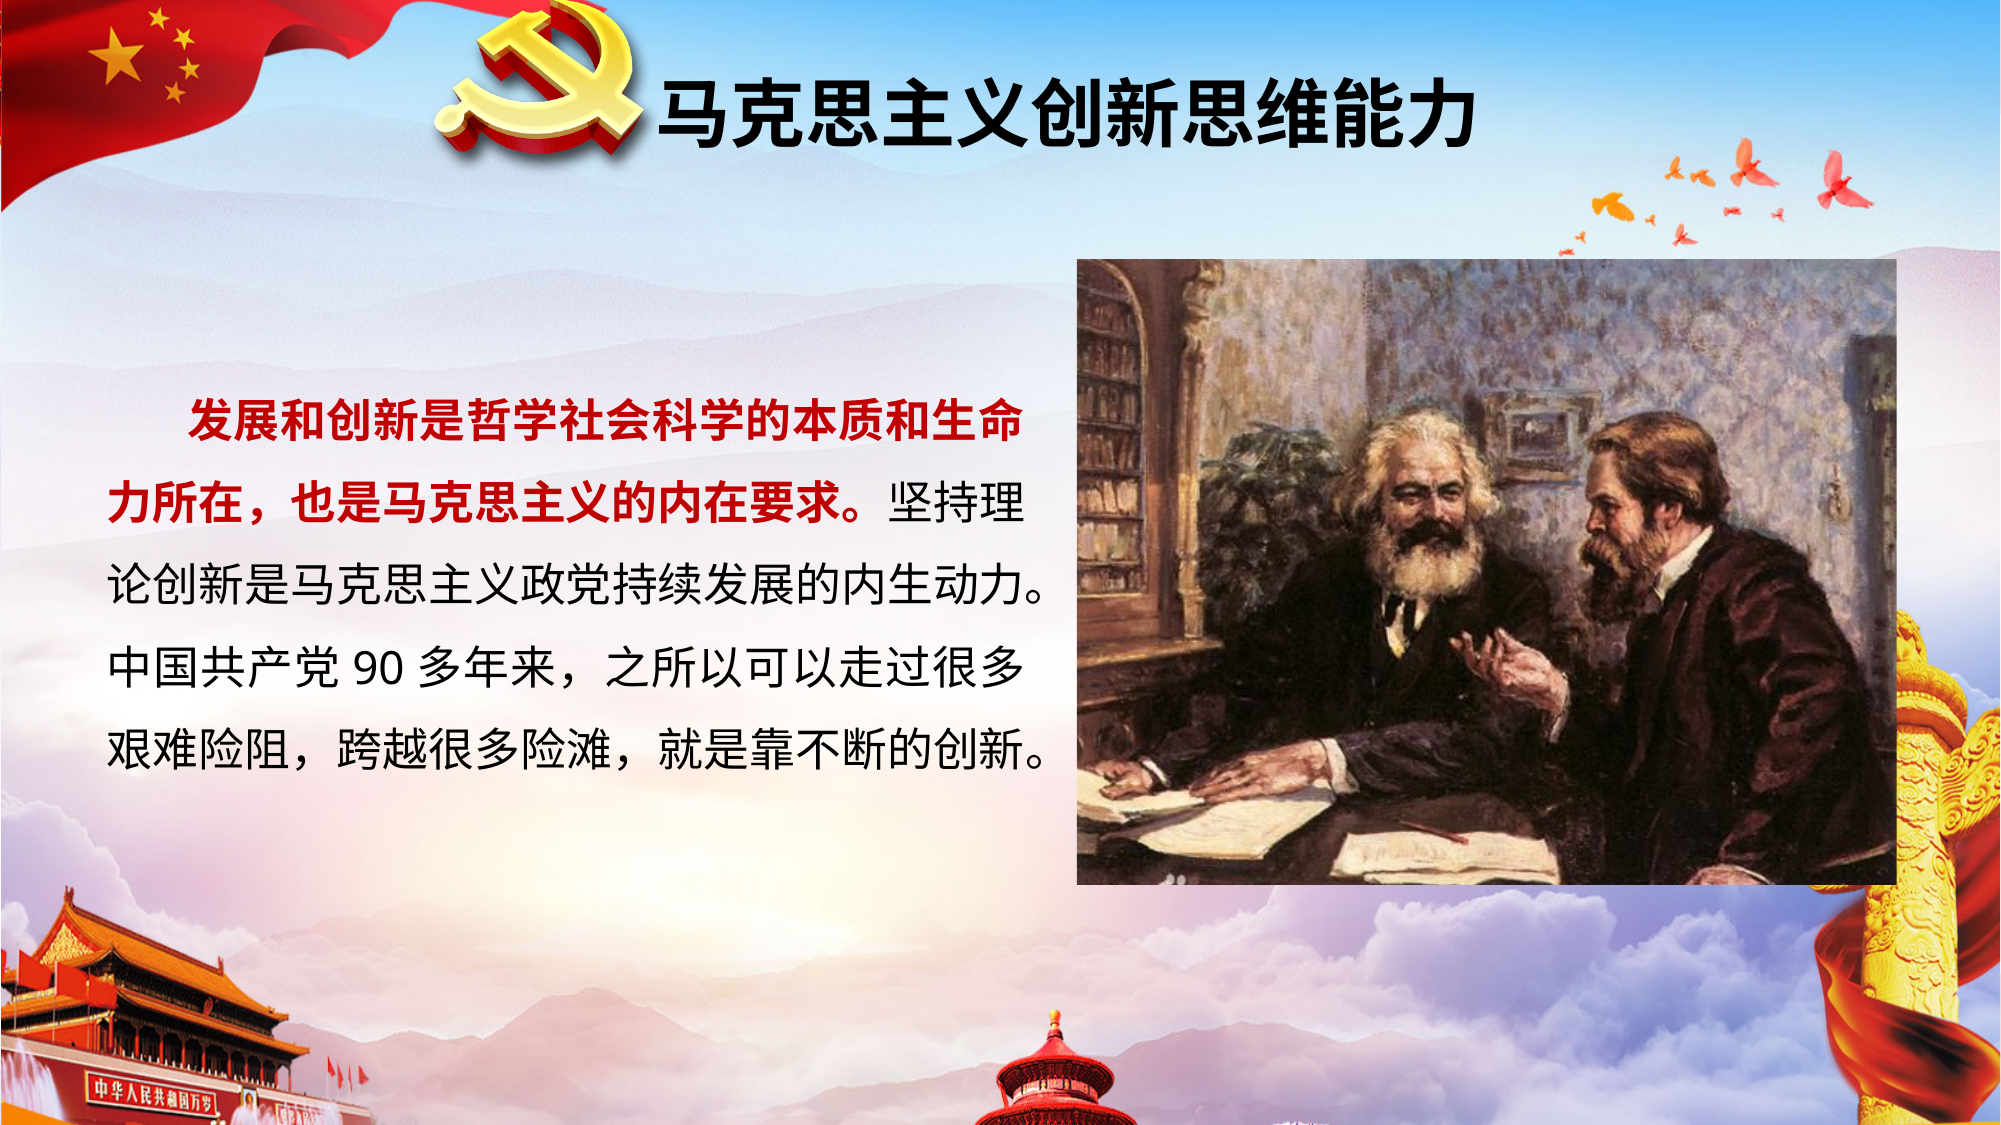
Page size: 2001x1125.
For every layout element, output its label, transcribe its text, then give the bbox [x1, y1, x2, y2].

text_box 发展和创新是哲学社会科学的本质和生命力所在，也是马克思主义的内在要求。坚持理论创新是马克思主义政党持续发展的内生动力。中国共产党90多年来，之所以可以走过很多艰难险阻，跨越很多险滩，就是靠不断的创新。 [92, 356, 1040, 784]
picture [0, 0, 2001, 1125]
text_box 马克思主义创新思维能力 [662, 58, 1496, 164]
